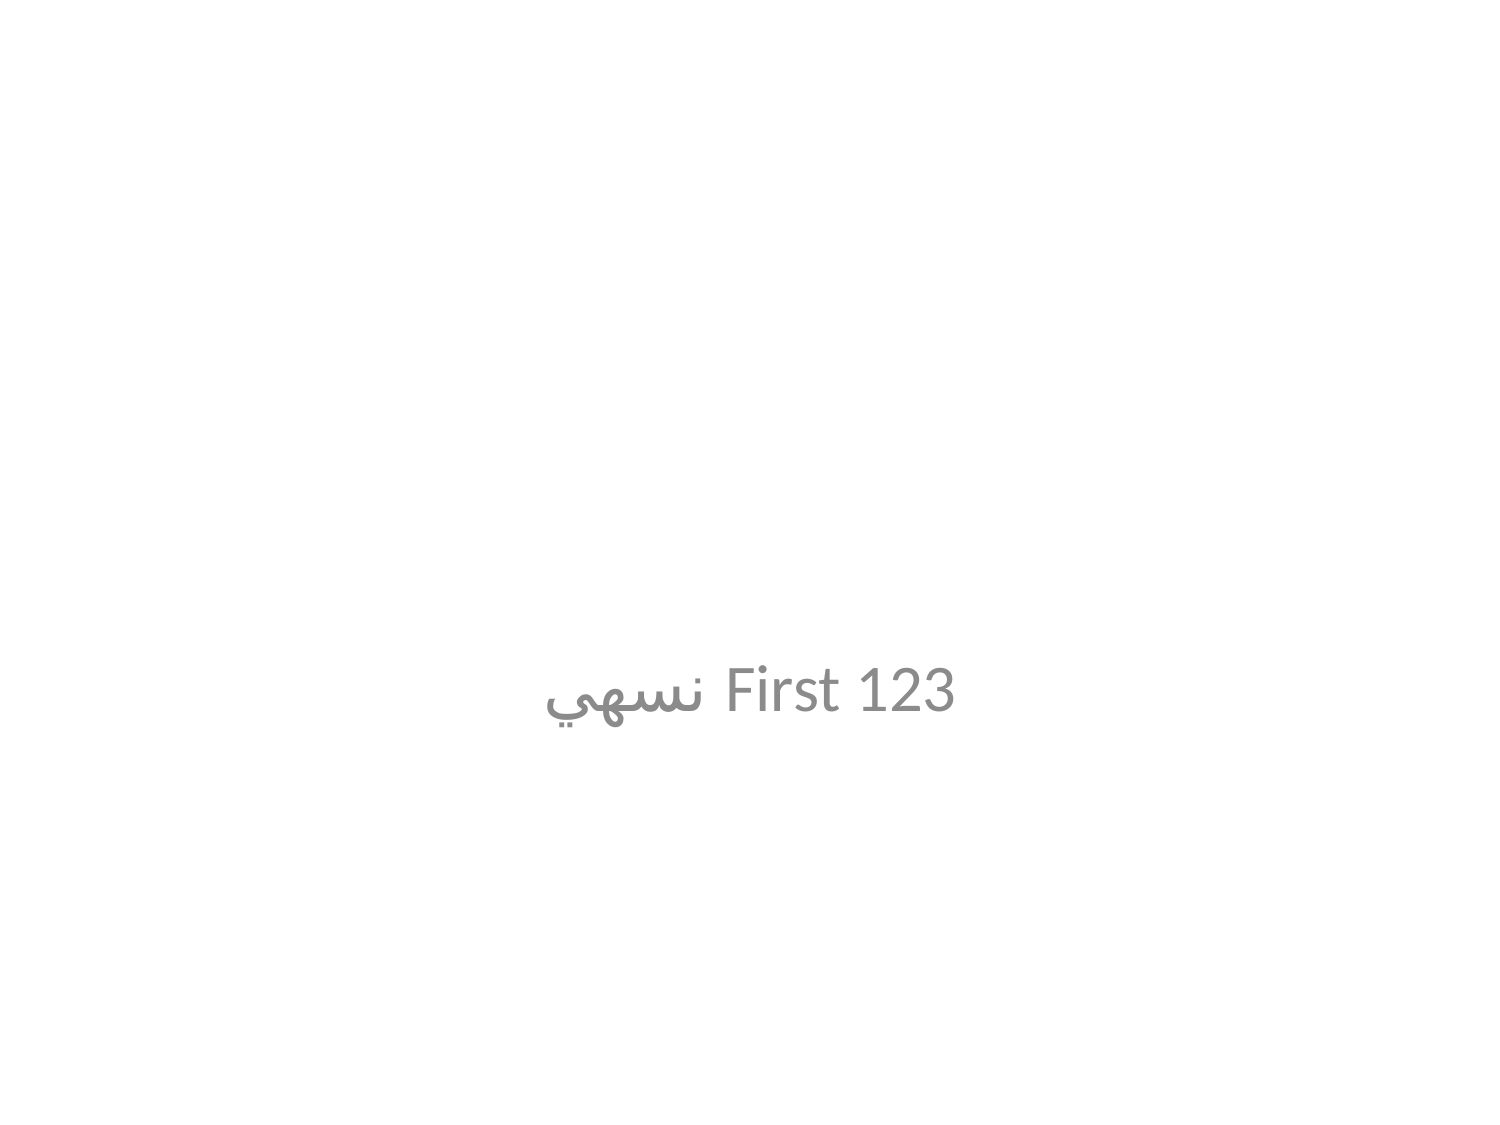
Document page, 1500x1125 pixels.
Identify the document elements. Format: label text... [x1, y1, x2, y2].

subtitle First 123 نسهي [225, 637, 1275, 925]
